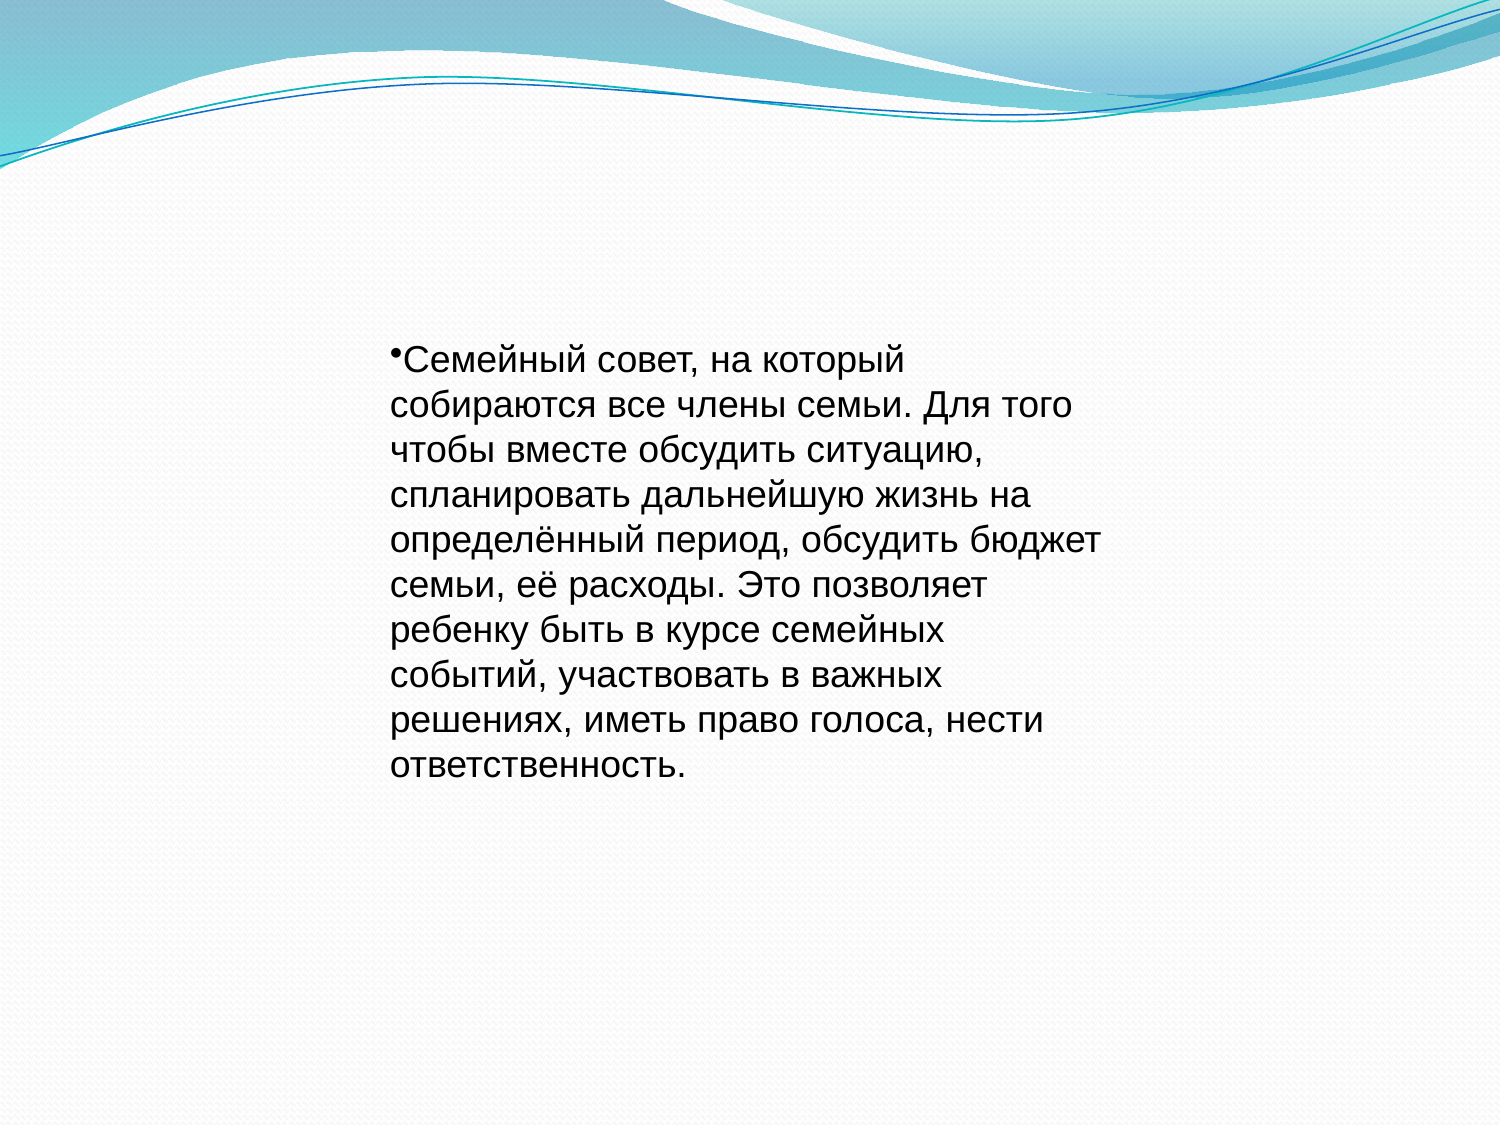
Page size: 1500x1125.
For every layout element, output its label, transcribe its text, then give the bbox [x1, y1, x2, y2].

text_box Семейный совет, на который собираются все члены семьи. Для того чтобы вместе обсудить ситуацию, спланировать дальнейшую жизнь на определённый период, обсудить бюджет семьи, её расходы. Это позволяет ребенку быть в курсе семейных событий, участвовать в важных решениях, иметь право голоса, нести ответственность. [374, 327, 1125, 793]
